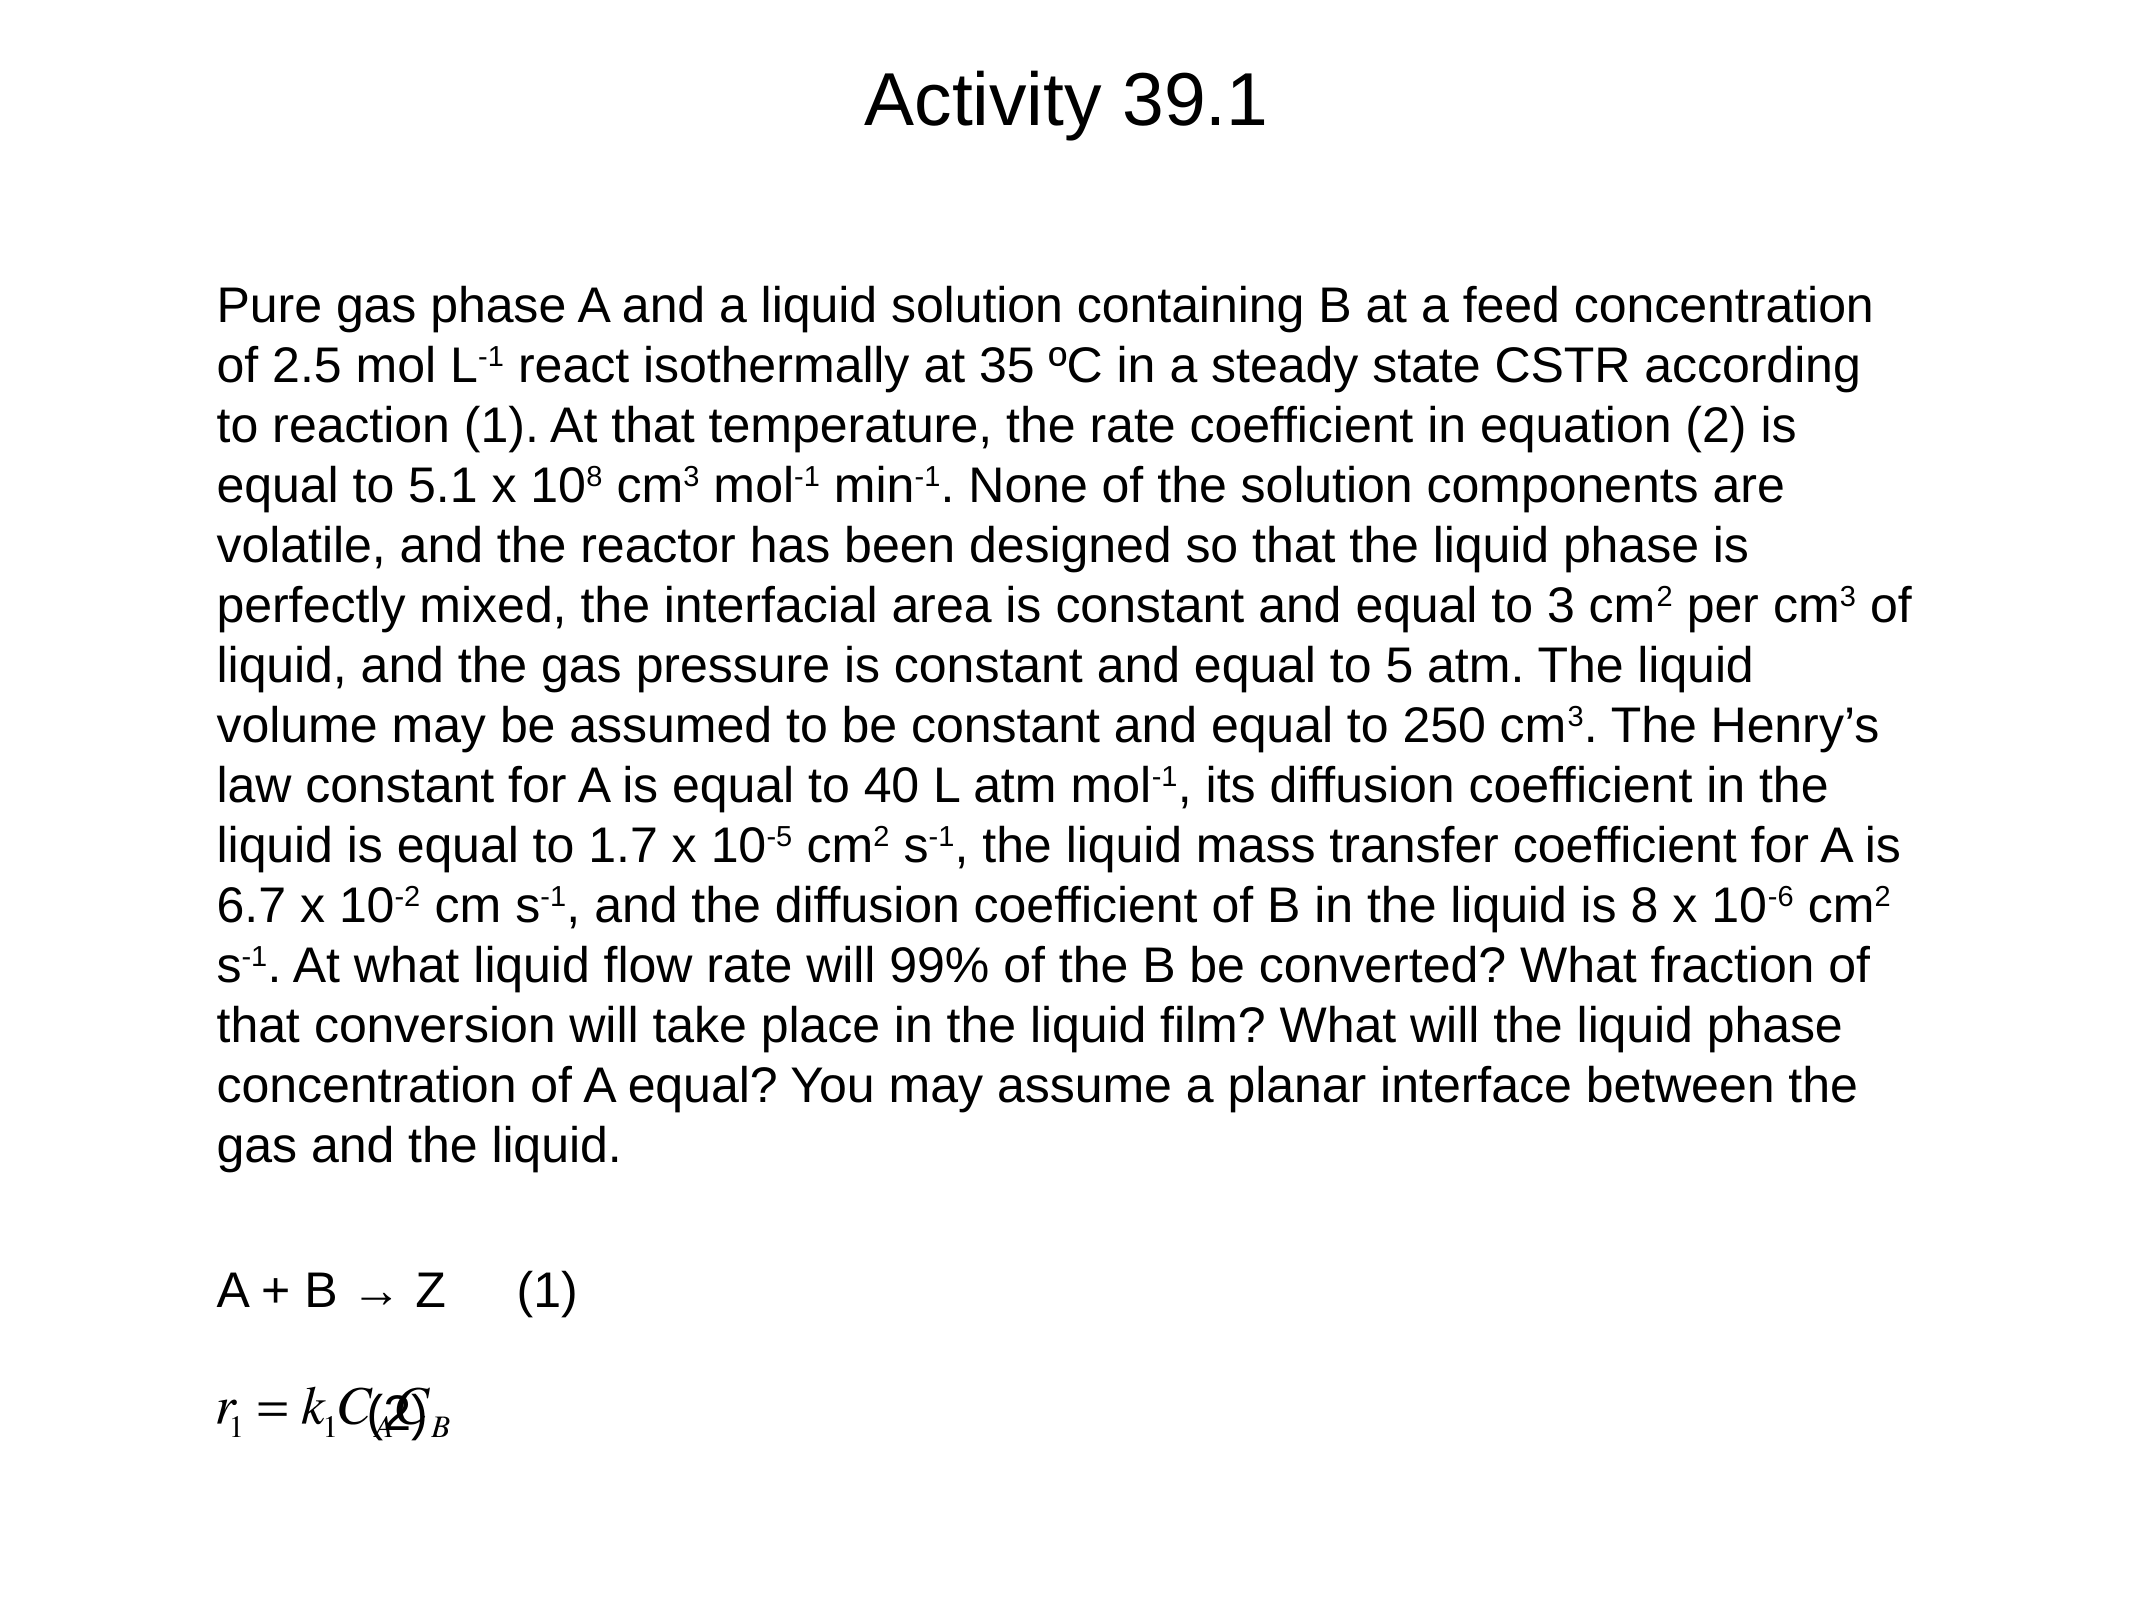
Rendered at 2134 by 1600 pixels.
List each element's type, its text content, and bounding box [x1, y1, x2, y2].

picture [208, 1374, 461, 1446]
title Activity 39.1 [208, 41, 1925, 250]
list Pure gas phase A and a liquid solution containing B at a feed concentration of 2.5 mol L-1 react isothermally at 35 ºC in a steady state CSTR according to reaction (1). At that temperature, the rate coefficient in equation (2) is equal to 5.1 x 108 cm3 mol-1 min-1. None of the solution components are volatile, and the reactor has been designed so that the liquid phase is perfectly mixed, the interfacial area is constant and equal to 3 cm2 per cm3 of liquid, and the gas pressure is constant and equal to 5 atm. The liquid volume may be assumed to be constant and equal to 250 cm3. The Henry’s law constant for A is equal to 40 L atm mol-1, its diffusion coefficient in the liquid is equal to 1.7 x 10-5 cm2 s-1, the liquid mass transfer coefficient for A is 6.7 x 10-2 cm s-1, and the diffusion coefficient of B in the liquid is 8 x 10-6 cm2 s-1. At what liquid flow rate will 99% of the B be converted? What fraction of that conversion will take place in the liquid film? What will the liquid phase concentration of A equal? You may assume a planar interface between the gas and the liquid. A + B → Z (1) (2) [208, 264, 1925, 1463]
